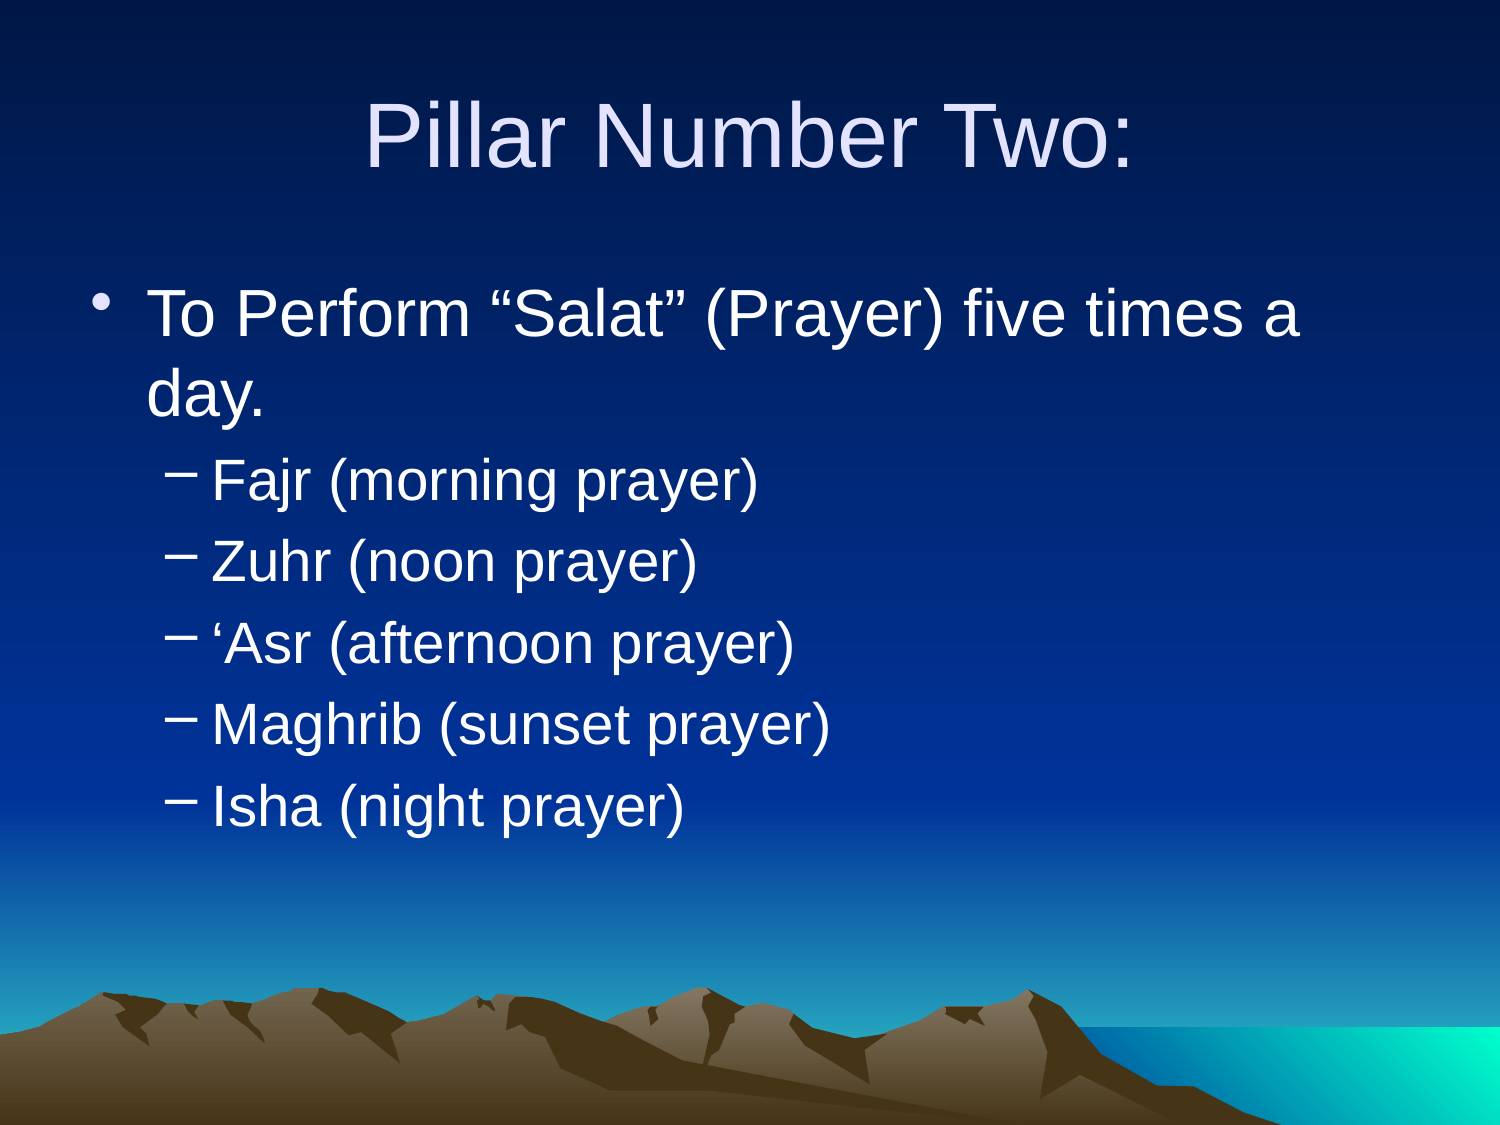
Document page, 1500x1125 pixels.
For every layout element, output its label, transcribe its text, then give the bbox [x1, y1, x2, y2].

title Pillar Number Two: [74, 37, 1426, 226]
list To Perform “Salat” (Prayer) five times a day. Fajr (morning prayer) Zuhr (noon prayer) ‘Asr (afternoon prayer) Maghrib (sunset prayer) Isha (night prayer) [74, 262, 1426, 1001]
